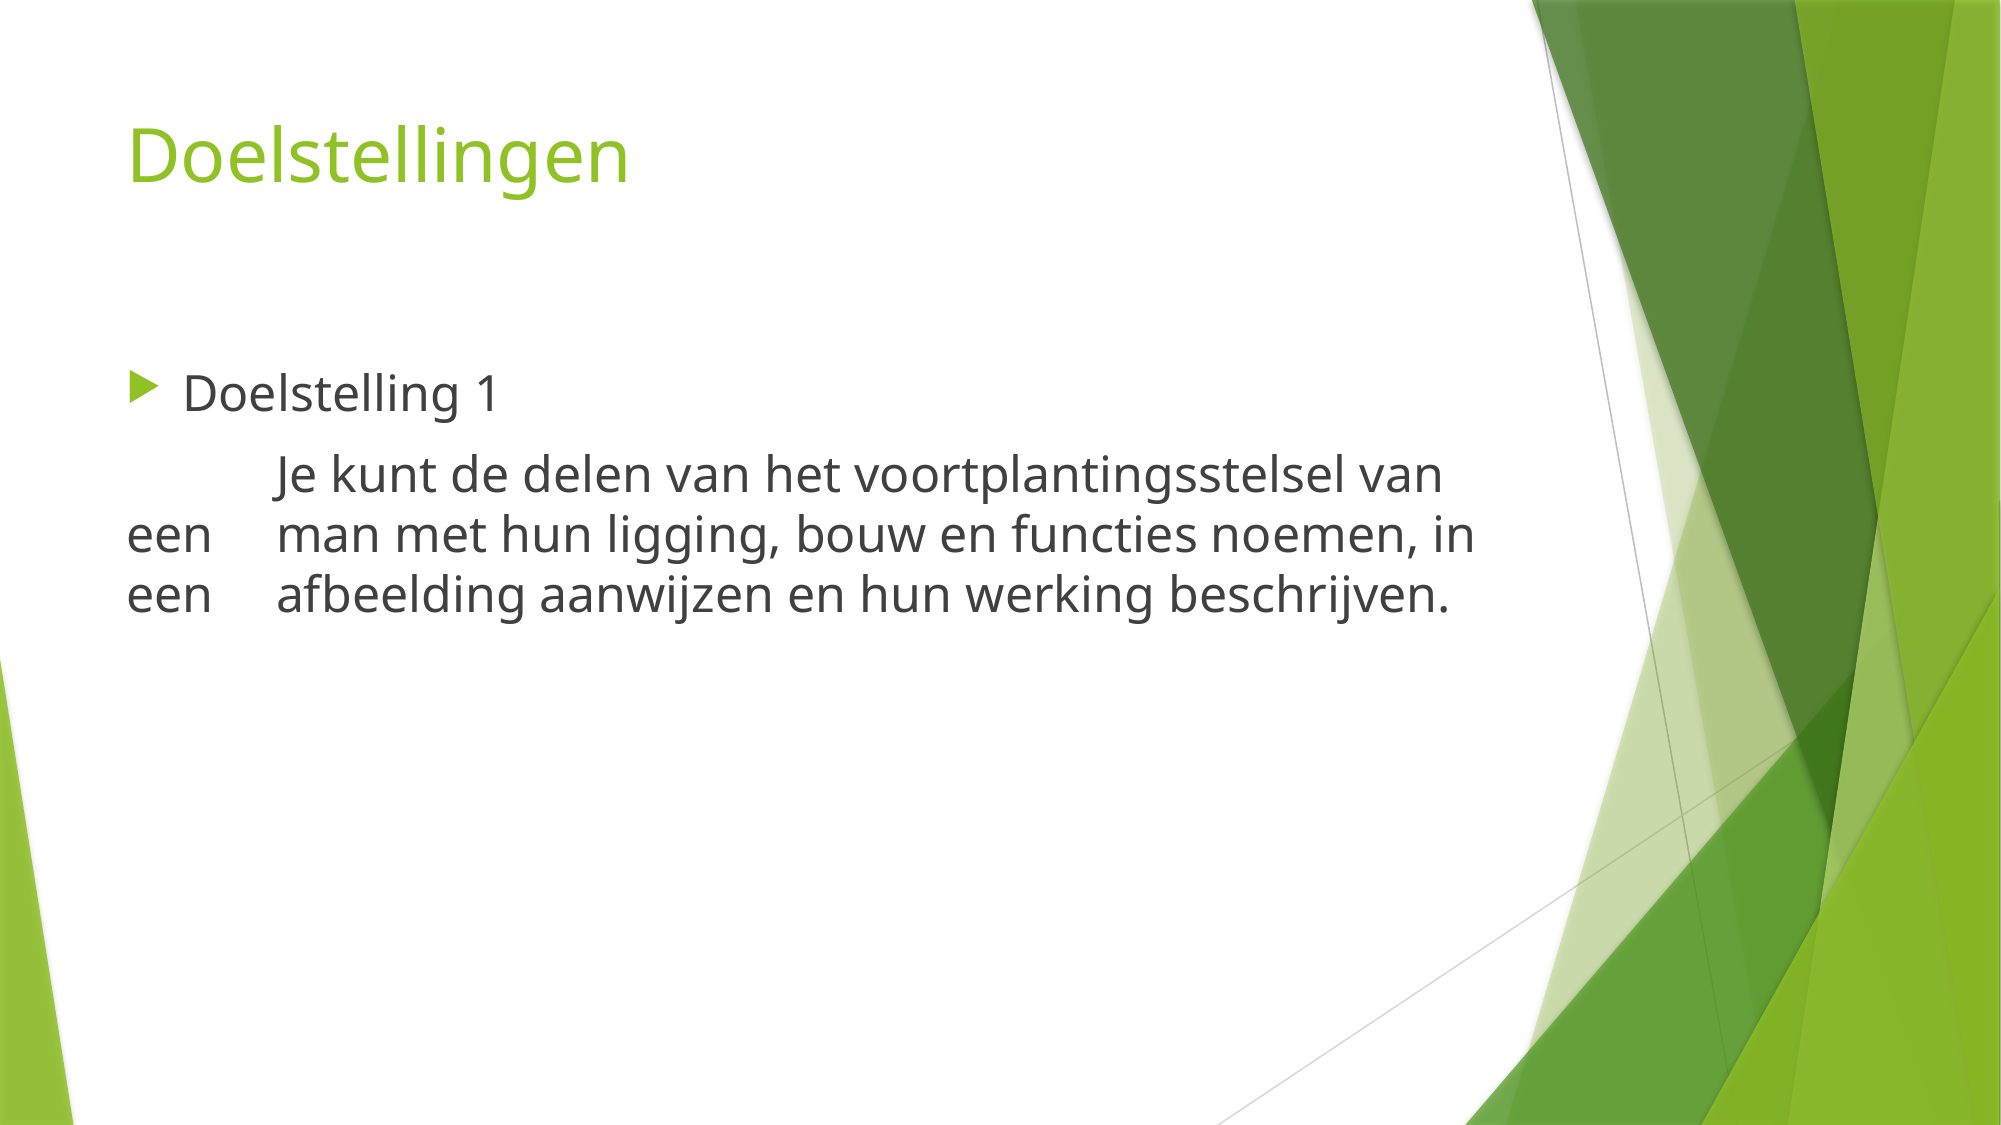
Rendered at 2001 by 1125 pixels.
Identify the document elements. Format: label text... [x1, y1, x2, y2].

title Doelstellingen [111, 99, 1522, 317]
list Doelstelling 1 Je kunt de delen van het voortplantingsstelsel van een man met hun ligging, bouw en functies noemen, in een afbeelding aanwijzen en hun werking beschrijven. [111, 354, 1522, 992]
